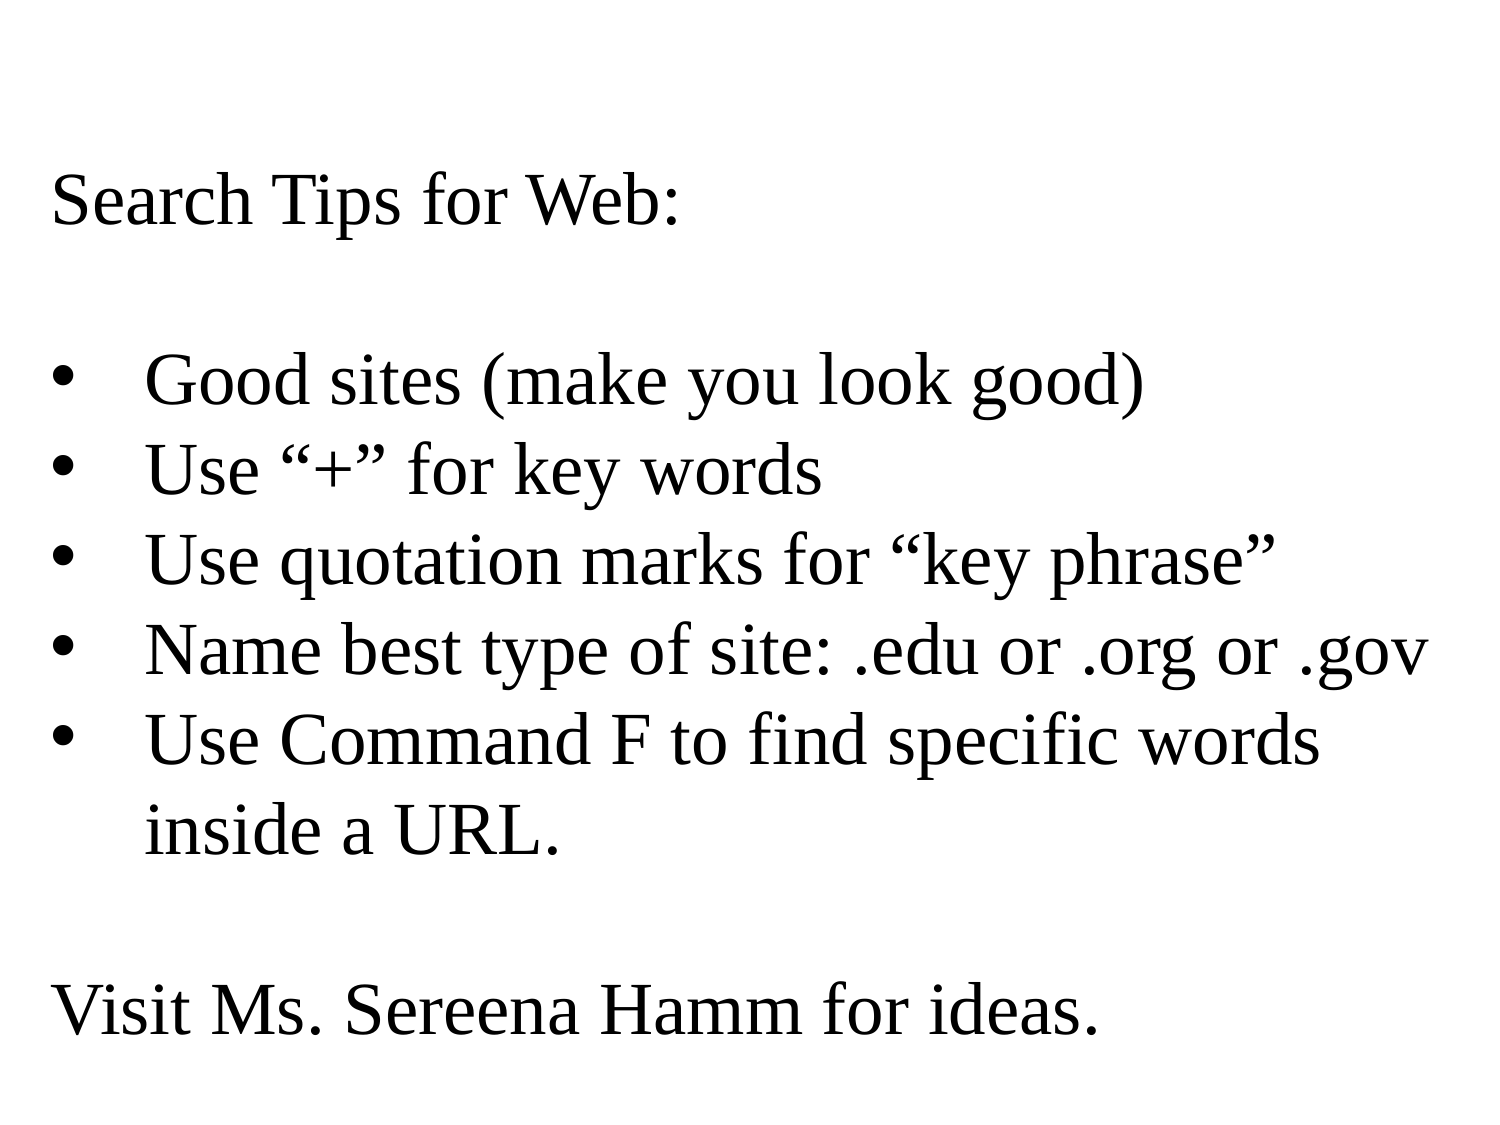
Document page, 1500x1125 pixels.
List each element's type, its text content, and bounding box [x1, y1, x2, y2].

text_box Search Tips for Web: Good sites (make you look good) Use “+” for key words Use quotation marks for “key phrase” Name best type of site: .edu or .org or .gov Use Command F to find specific words inside a URL. Visit Ms. Sereena Hamm for ideas. [35, 142, 1459, 1058]
